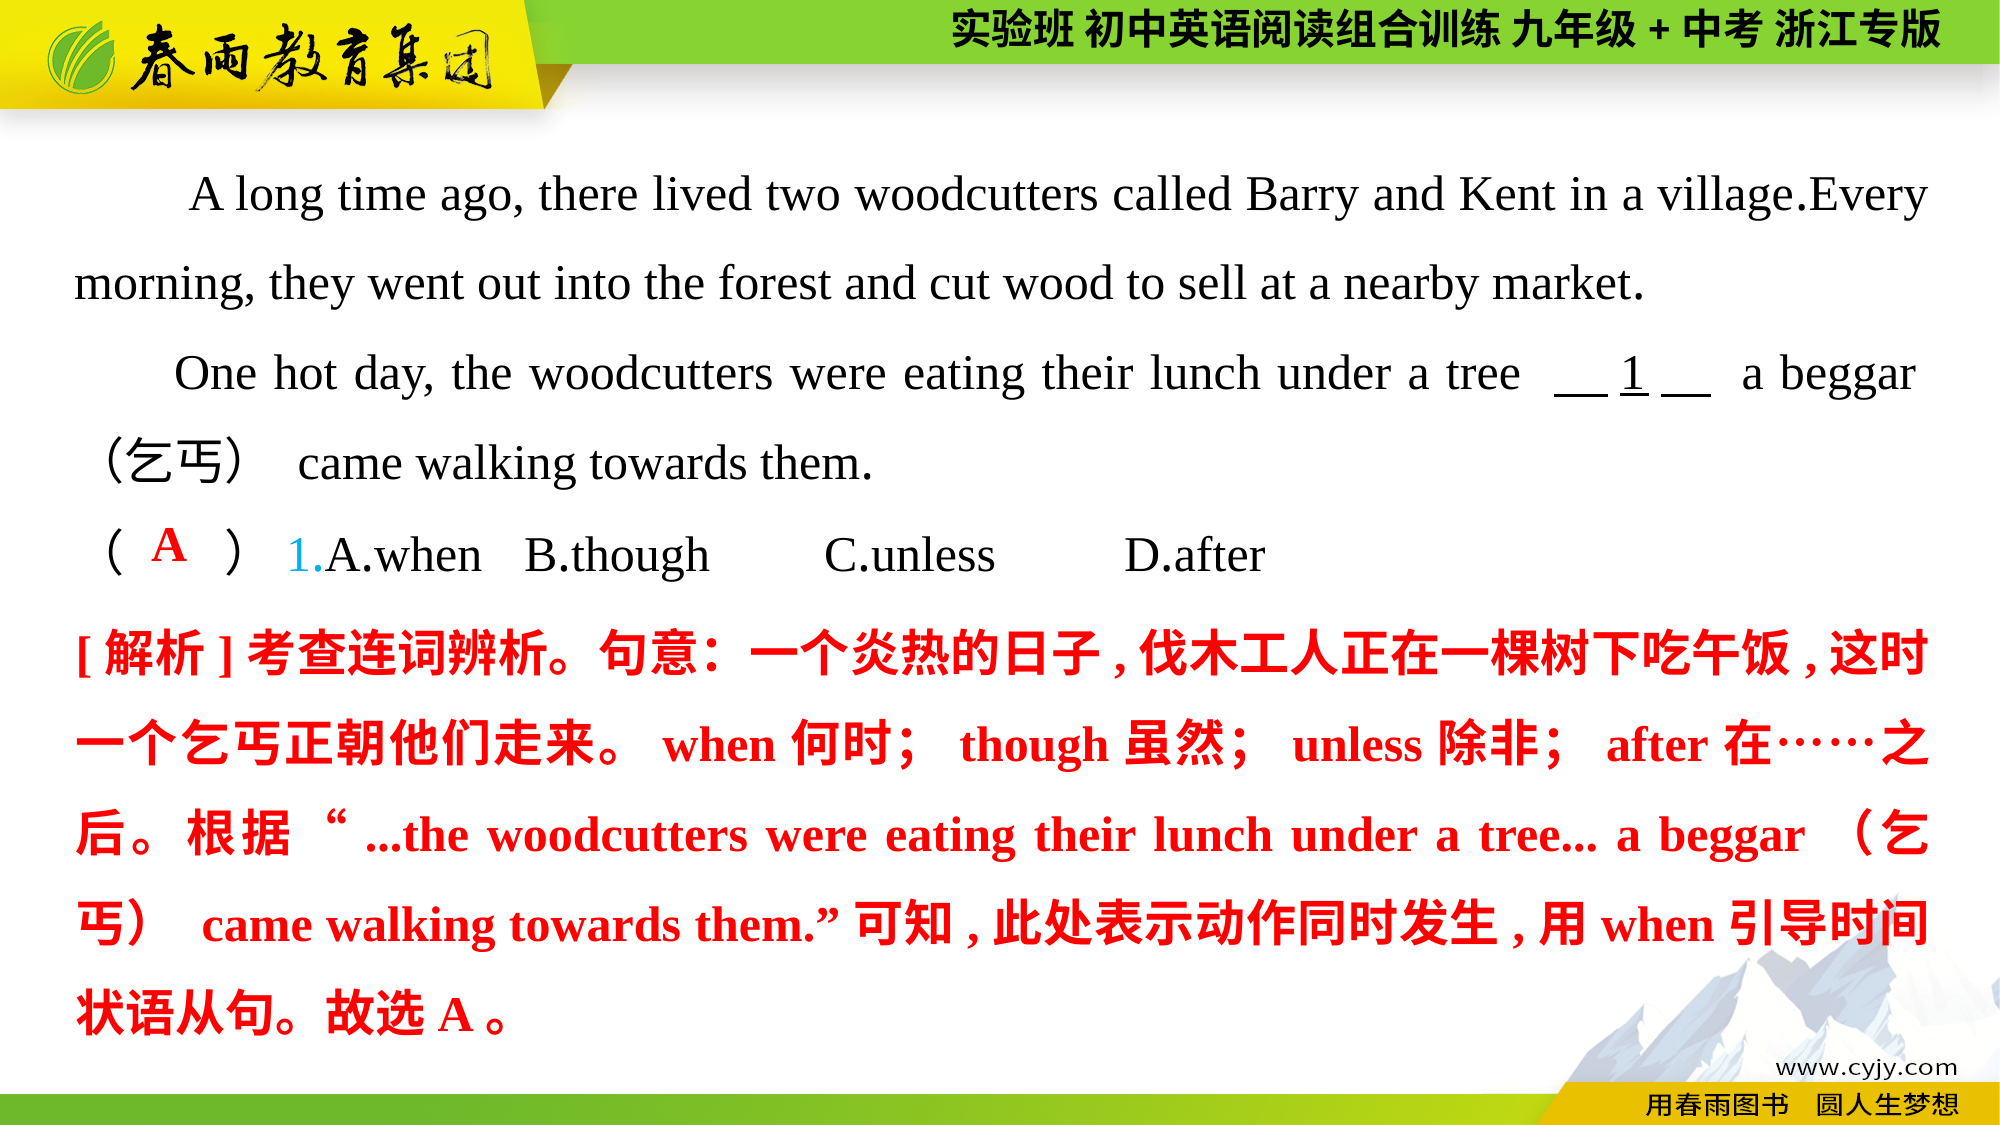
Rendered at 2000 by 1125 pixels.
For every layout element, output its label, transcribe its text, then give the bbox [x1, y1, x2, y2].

picture [0, 0, 2000, 1125]
text_box [解析]考查连词辨析。句意：一个炎热的日子,伐木工人正在一棵树下吃午饭,这时一个乞丐正朝他们走来。when何时；though虽然；unless除非；after在……之后。根据“...the woodcutters were eating their lunch under a tree... a beggar（乞丐） came walking towards them.”可知,此处表示动作同时发生,用when引导时间状语从句。故选A。 [60, 583, 1945, 1049]
text_box A [136, 504, 203, 580]
text_box （ ）1.A.when B.though C.unless D.after [59, 484, 1944, 590]
list A long time ago, there lived two woodcutters called Barry and Kent in a village.Every morning, they went out into the forest and cut wood to sell at a nearby market. One hot day, the woodcutters were eating their lunch under a tree 1 a beggar（乞丐） came walking towards them. [59, 122, 1944, 484]
